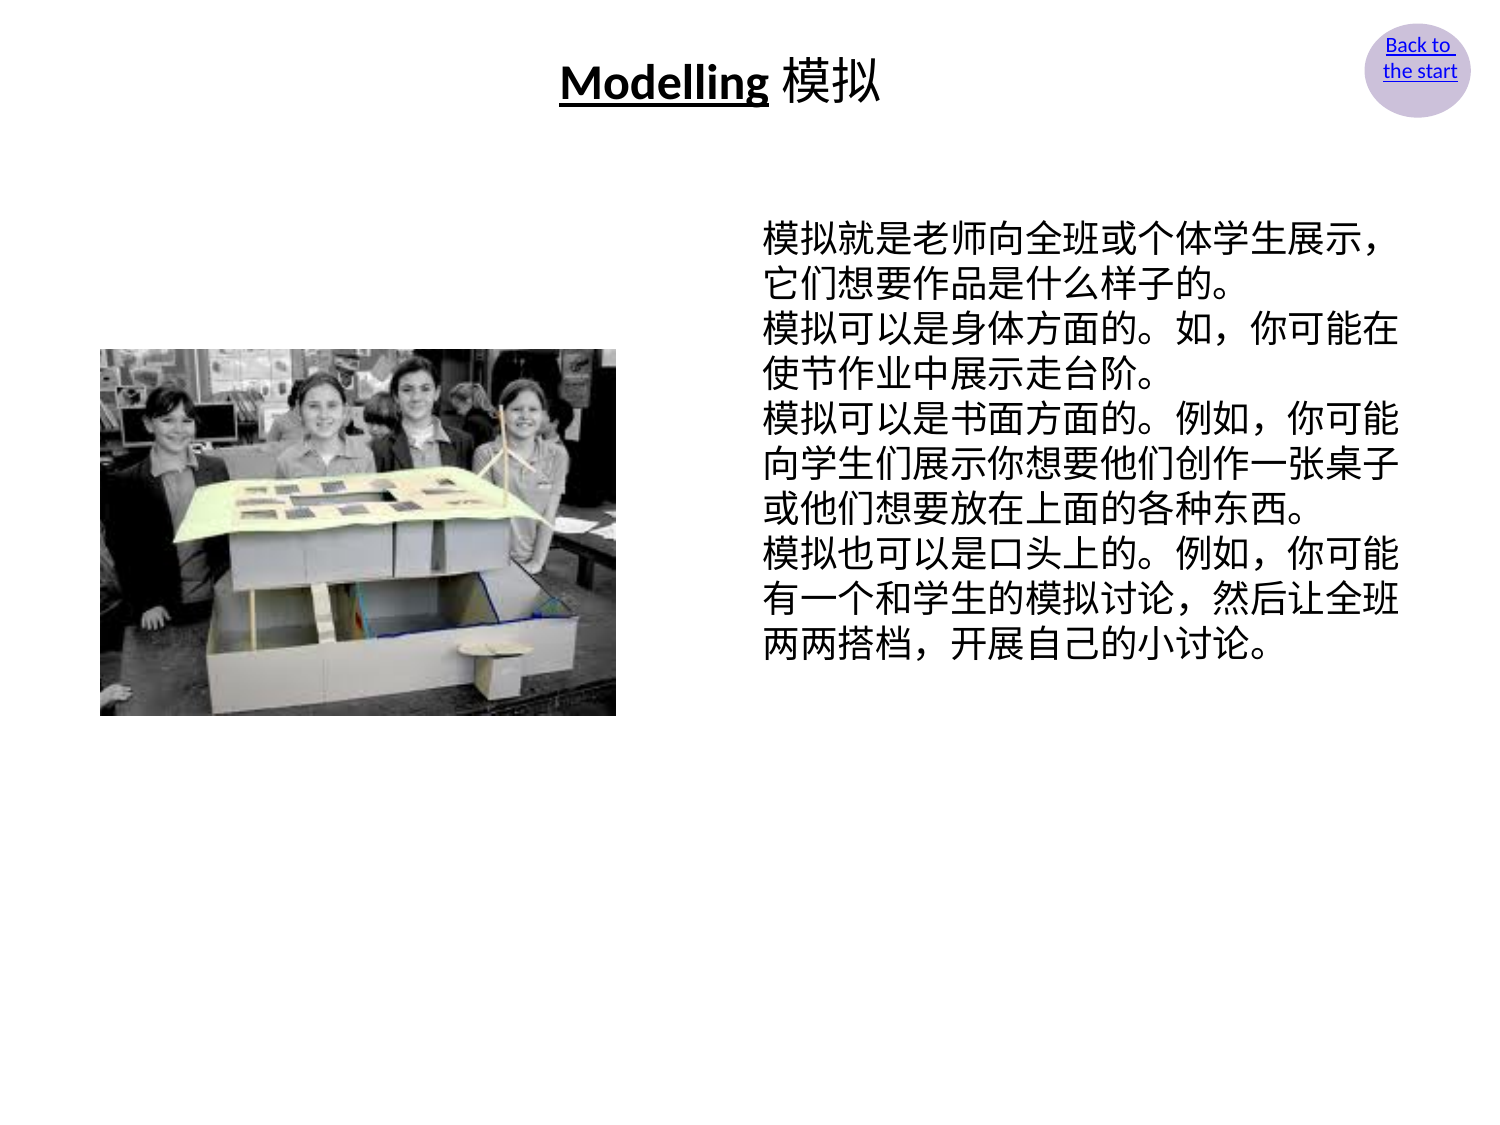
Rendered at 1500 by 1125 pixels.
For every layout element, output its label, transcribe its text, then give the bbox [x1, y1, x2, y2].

text_box Back to the start [1359, 23, 1483, 91]
picture [100, 349, 616, 717]
text_box [1367, 91, 1468, 120]
text_box Modelling模拟 [218, 42, 1223, 118]
text_box 模拟就是老师向全班或个体学生展示，它们想要作品是什么样子的。 模拟可以是身体方面的。如，你可能在使节作业中展示走台阶。 模拟可以是书面方面的。例如，你可能向学生们展示你想要他们创作一张桌子或他们想要放在上面的各种东西。 模拟也可以是口头上的。例如，你可能有一个和学生的模拟讨论，然后让全班两两搭档，开展自己的小讨论。 [747, 208, 1433, 673]
